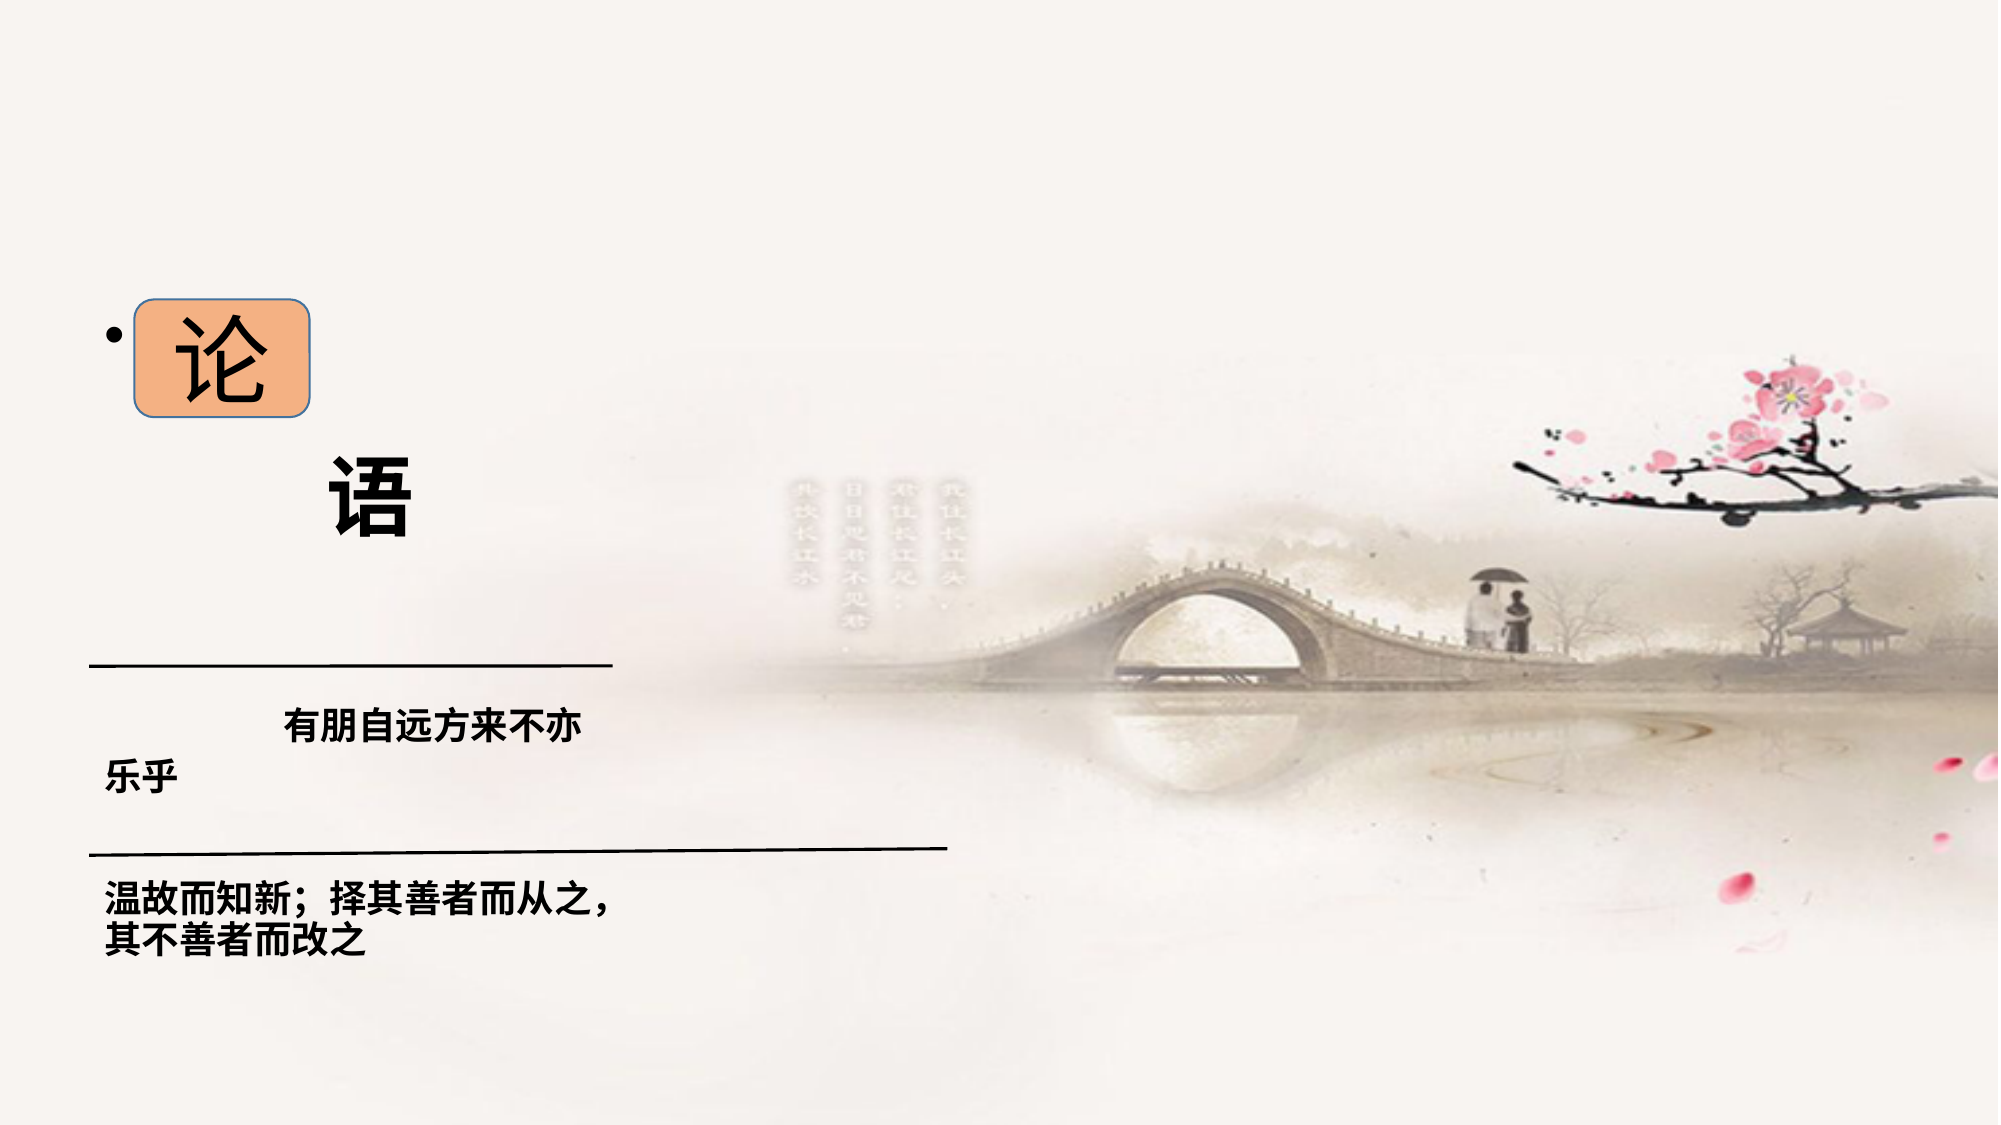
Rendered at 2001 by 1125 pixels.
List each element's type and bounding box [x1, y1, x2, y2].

list [0, 0, 2000, 1125]
text_box [89, 848, 948, 856]
